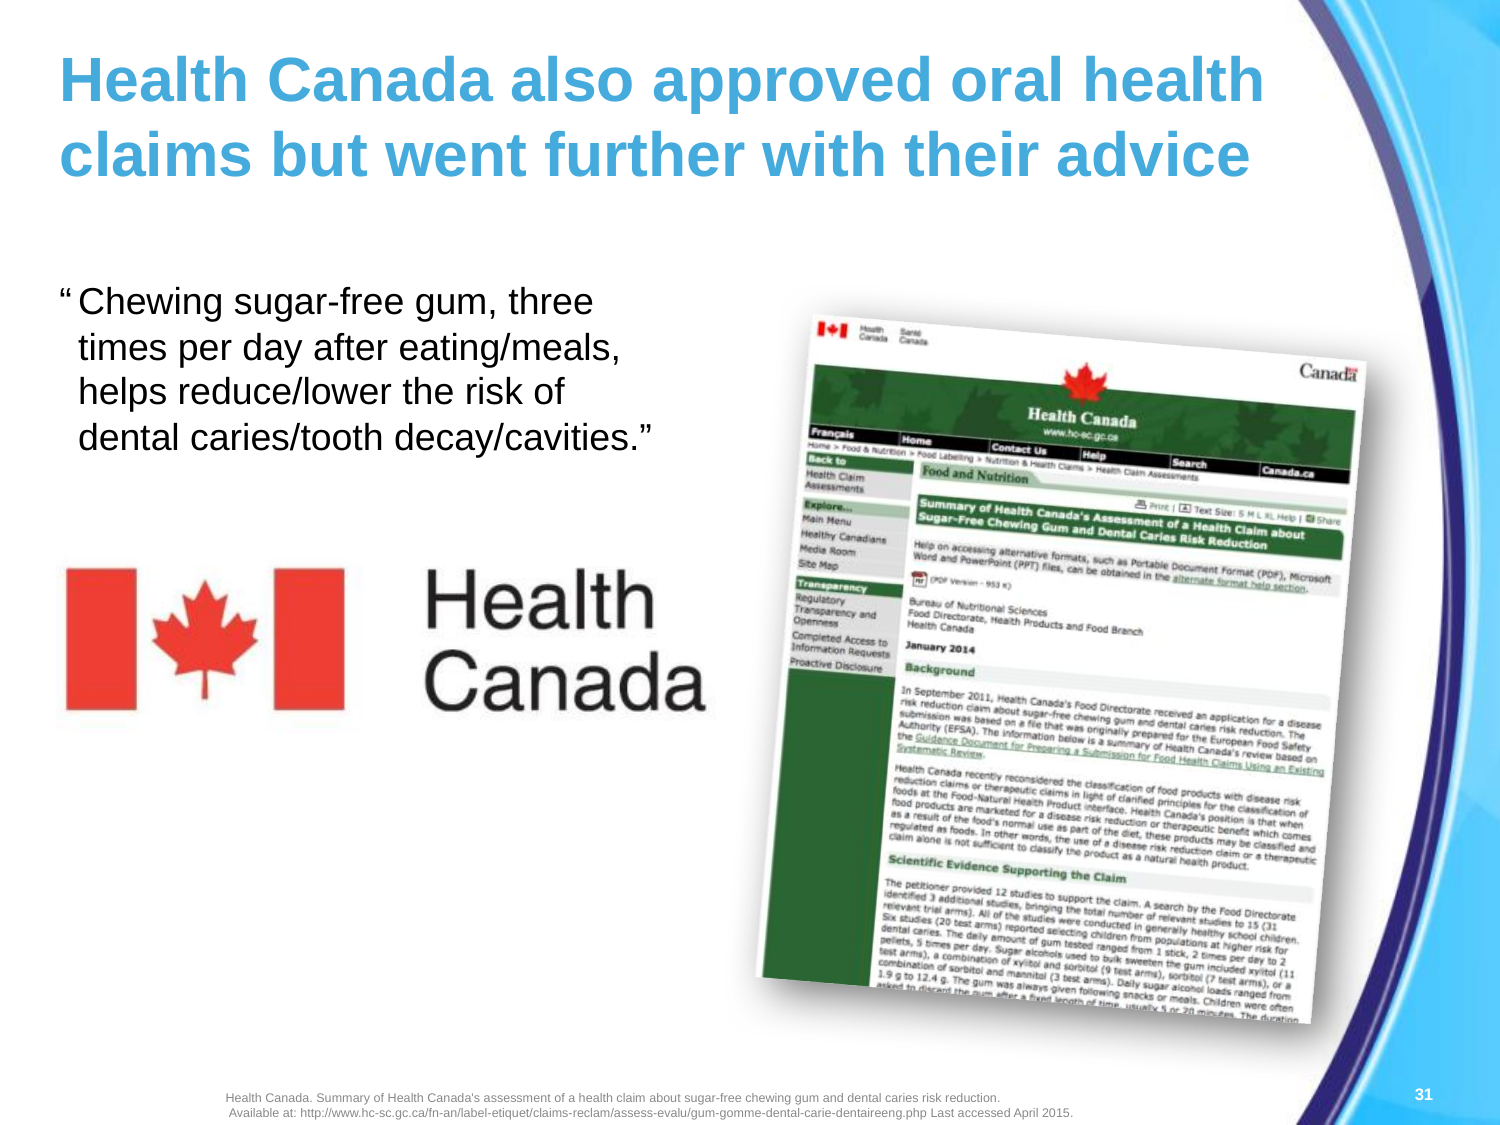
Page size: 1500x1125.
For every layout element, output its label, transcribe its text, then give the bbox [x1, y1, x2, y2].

picture [56, 0, 1500, 1125]
list “ Chewing sugar-free gum, three times per day after eating/meals, helps reduce/lower the risk of dental caries/tooth decay/cavities.” [44, 270, 675, 803]
text_box Health Canada. Summary of Health Canada's assessment of a health claim about sugar-free chewing gum and dental caries risk reduction. Available at: http://www.hc-sc.gc.ca/fn-an/label-etiquet/claims-reclam/assess-evalu/gum-gomme-dental-carie-dentaireeng.php Last accessed April 2015. [210, 1082, 1089, 1125]
slide_number 31 [1098, 1063, 1449, 1124]
title Health Canada also approved oral health claims but went further with their advice [44, 2, 1395, 226]
